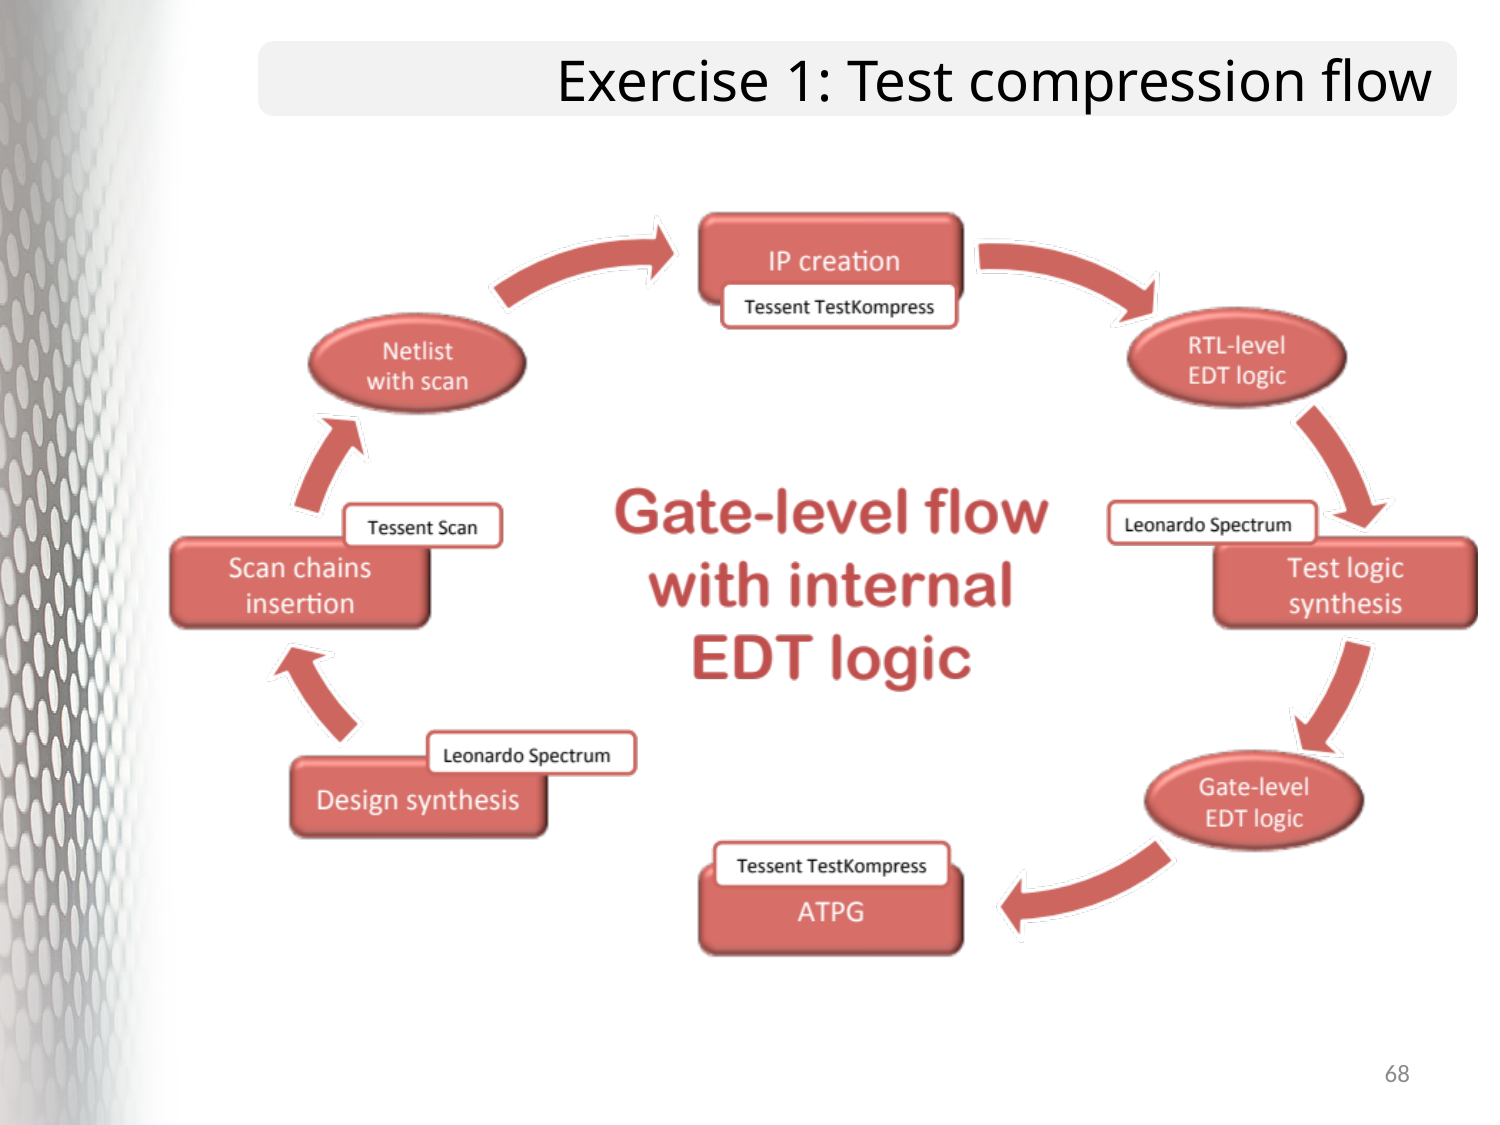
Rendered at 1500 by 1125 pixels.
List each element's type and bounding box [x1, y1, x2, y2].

slide_number [1074, 1042, 1425, 1103]
picture [0, 0, 1479, 1125]
title [160, 40, 1449, 117]
